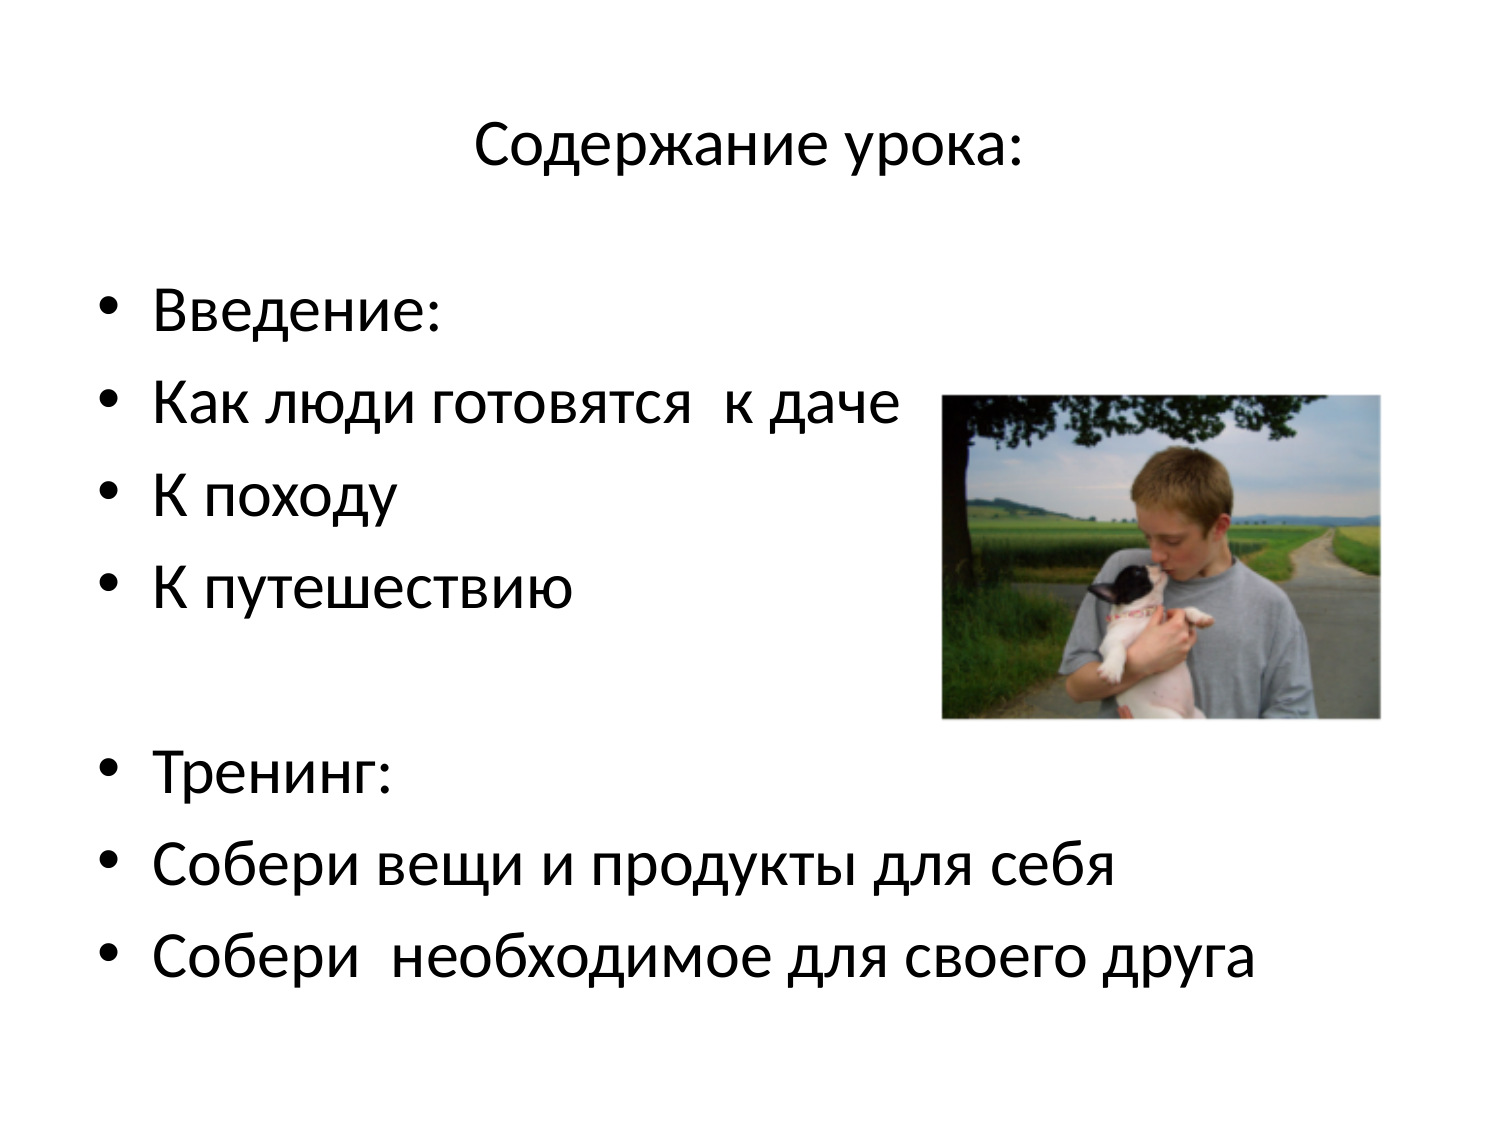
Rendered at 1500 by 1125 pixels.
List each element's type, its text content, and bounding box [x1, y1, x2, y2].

list Введение: Как люди готовятся к даче К походу К путешествию Тренинг: Собери вещи и продукты для себя Собери необходимое для своего друга [82, 257, 1432, 1001]
picture [925, 316, 1424, 762]
title Содержание урока: [75, 45, 1425, 233]
